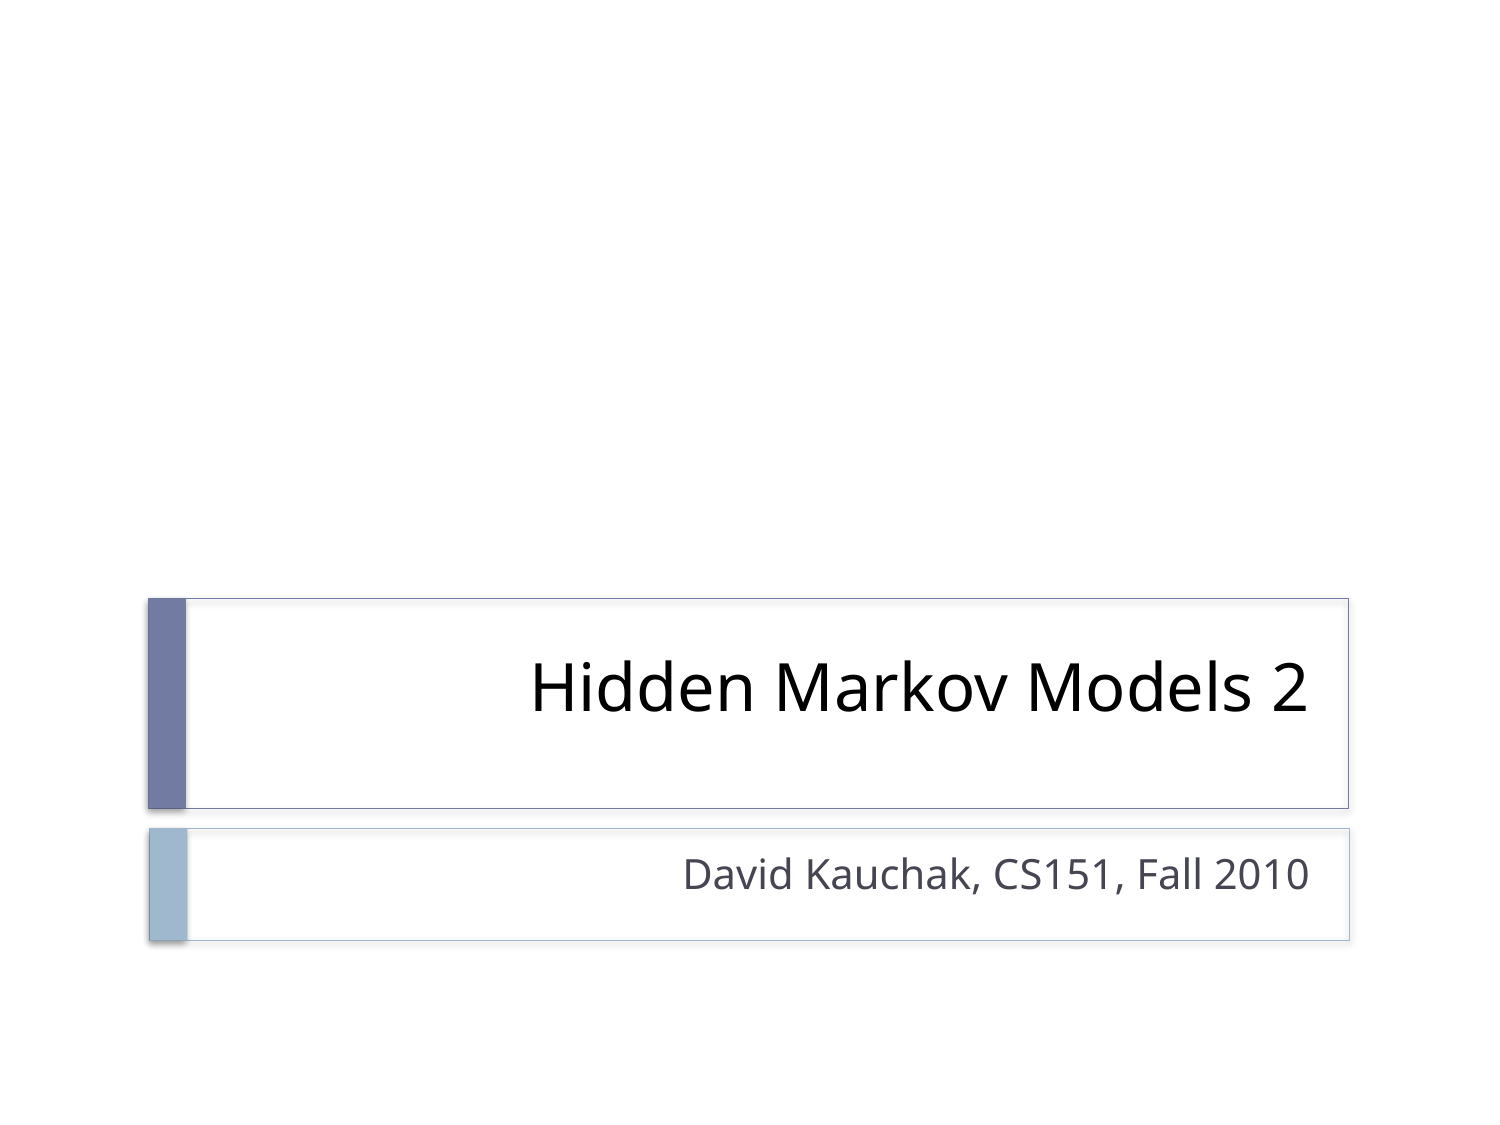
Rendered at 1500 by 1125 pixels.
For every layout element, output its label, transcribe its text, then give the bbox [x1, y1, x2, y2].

subtitle David Kauchak, CS151, Fall 2010 [200, 840, 1325, 929]
title Hidden Markov Models 2 [200, 637, 1325, 800]
